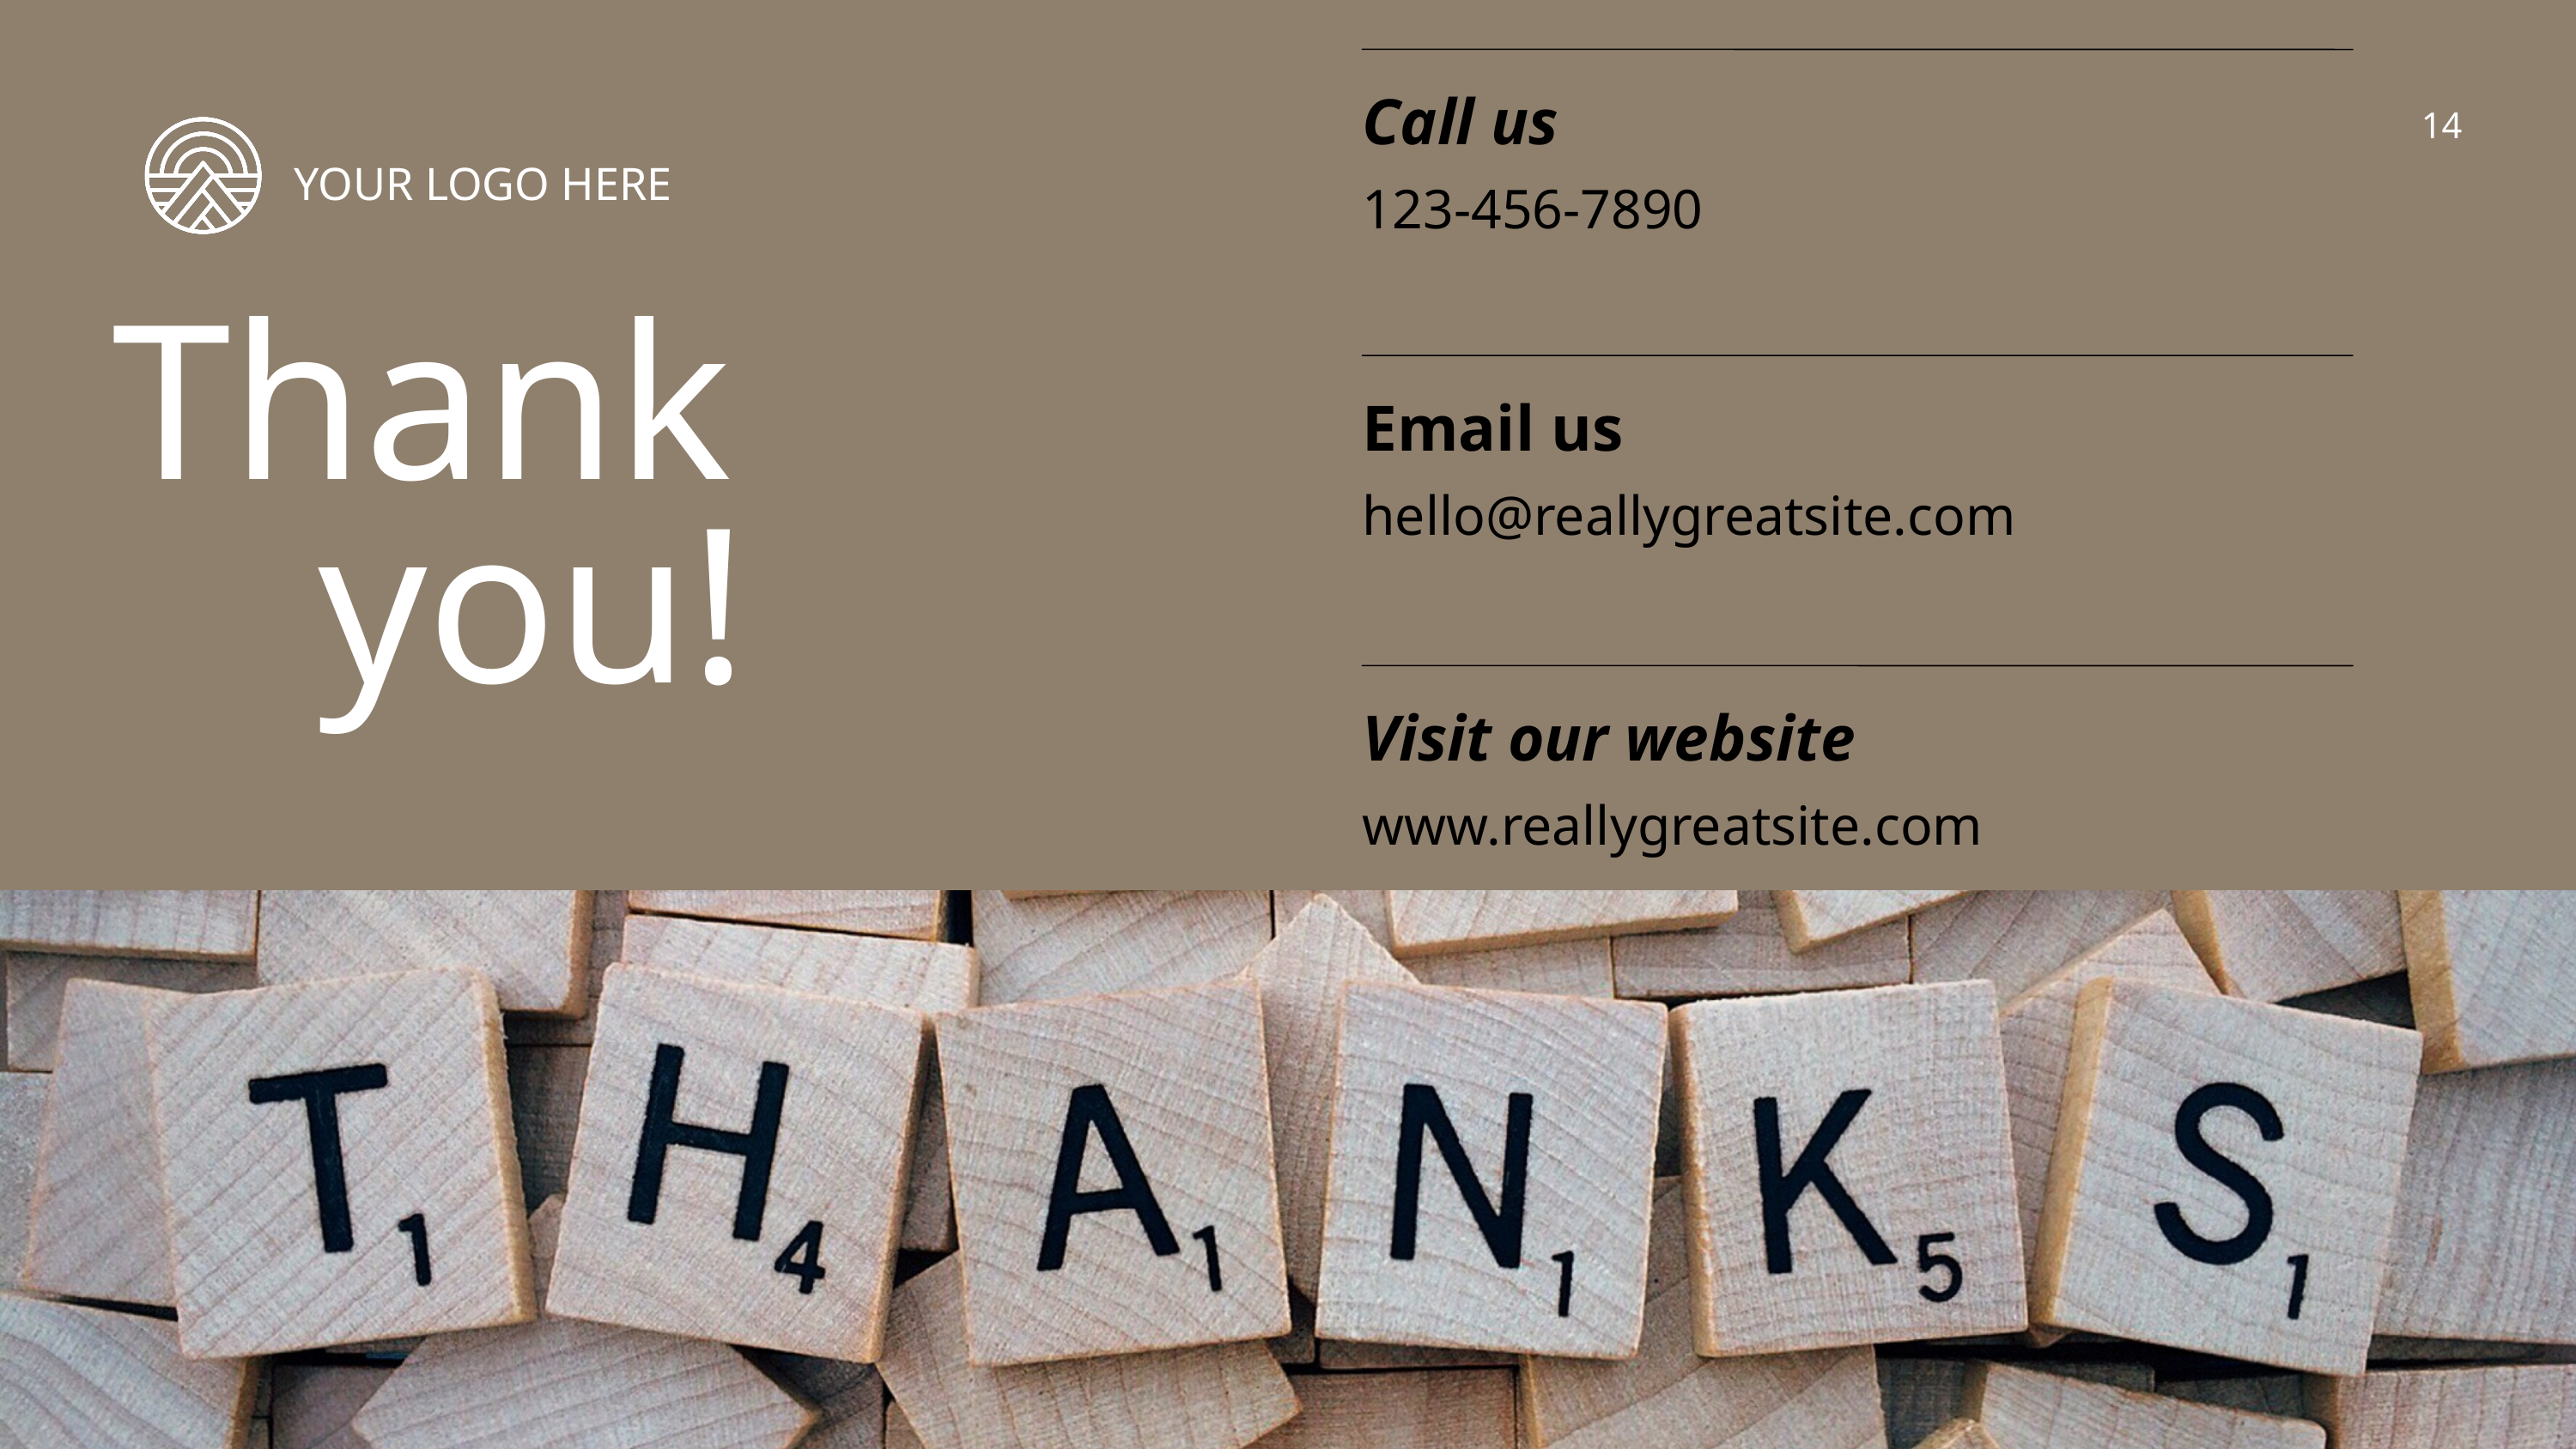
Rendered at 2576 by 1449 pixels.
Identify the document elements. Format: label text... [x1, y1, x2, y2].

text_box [0, 889, 2576, 1449]
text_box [1362, 395, 2354, 551]
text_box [144, 117, 777, 234]
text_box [1362, 89, 2354, 245]
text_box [112, 299, 860, 761]
text_box 14 [2421, 95, 2463, 146]
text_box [1362, 706, 2354, 861]
